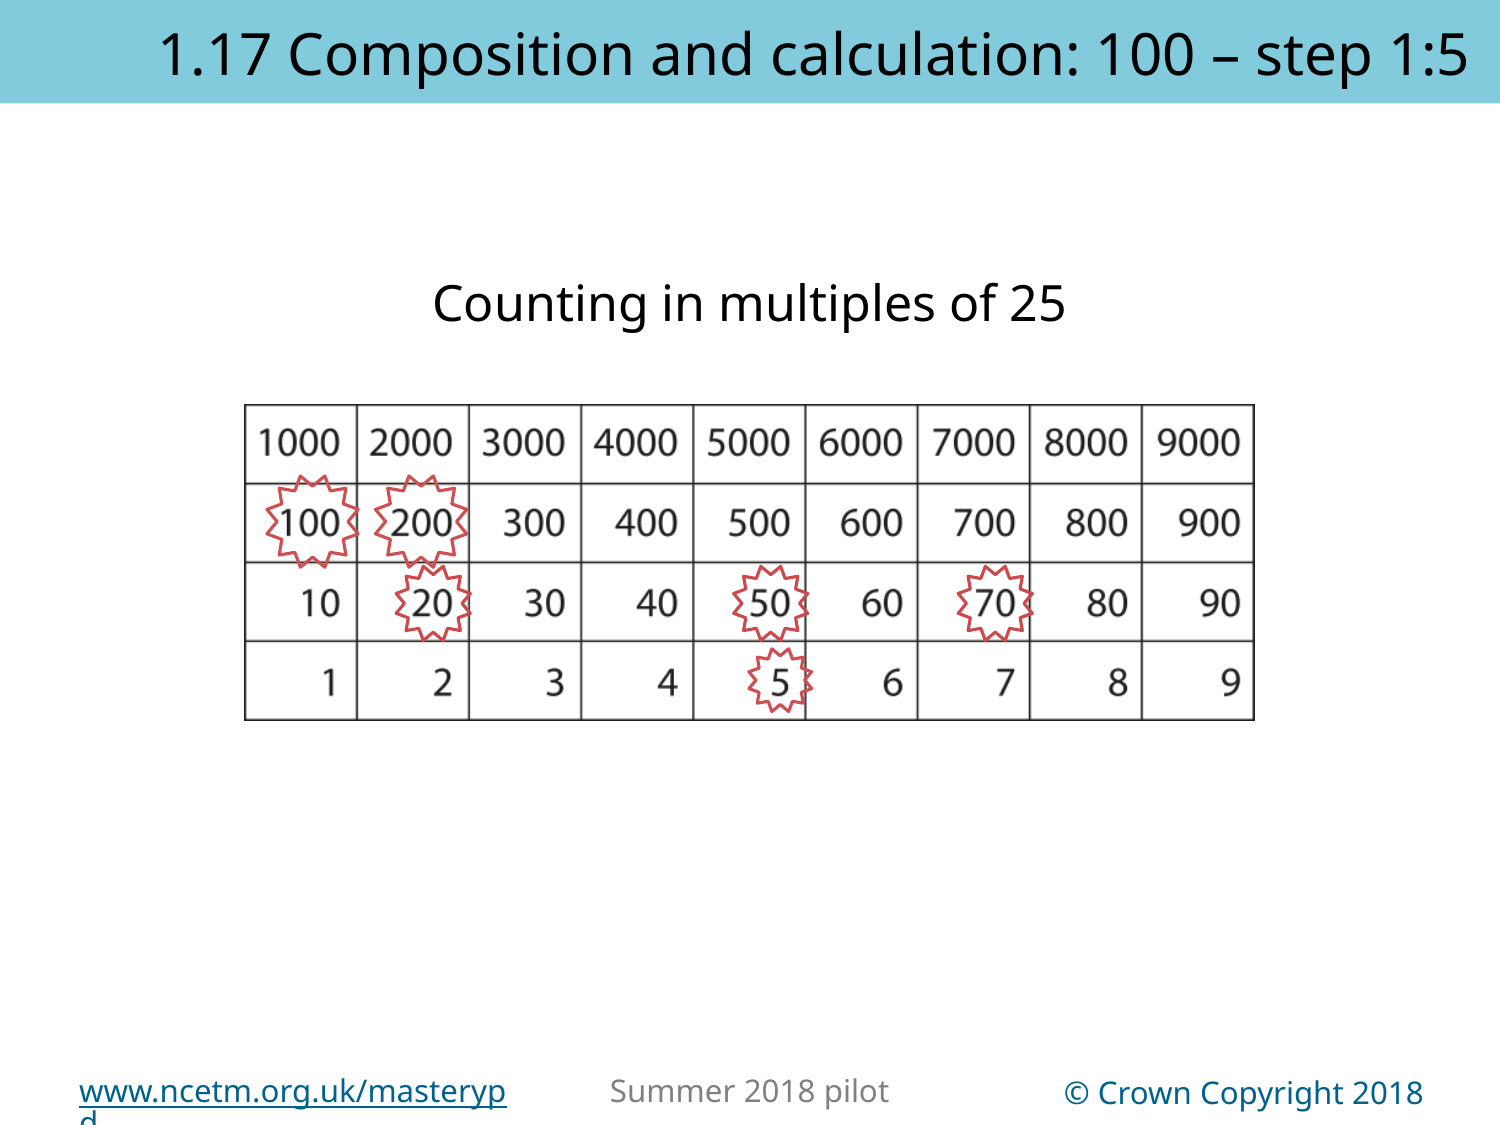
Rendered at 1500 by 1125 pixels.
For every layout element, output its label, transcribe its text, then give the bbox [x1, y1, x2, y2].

list 1.17 Composition and calculation: 100 – step 1:5 [0, 0, 1500, 104]
text_box Counting in multiples of 25 [417, 264, 1083, 340]
picture [244, 404, 1256, 721]
